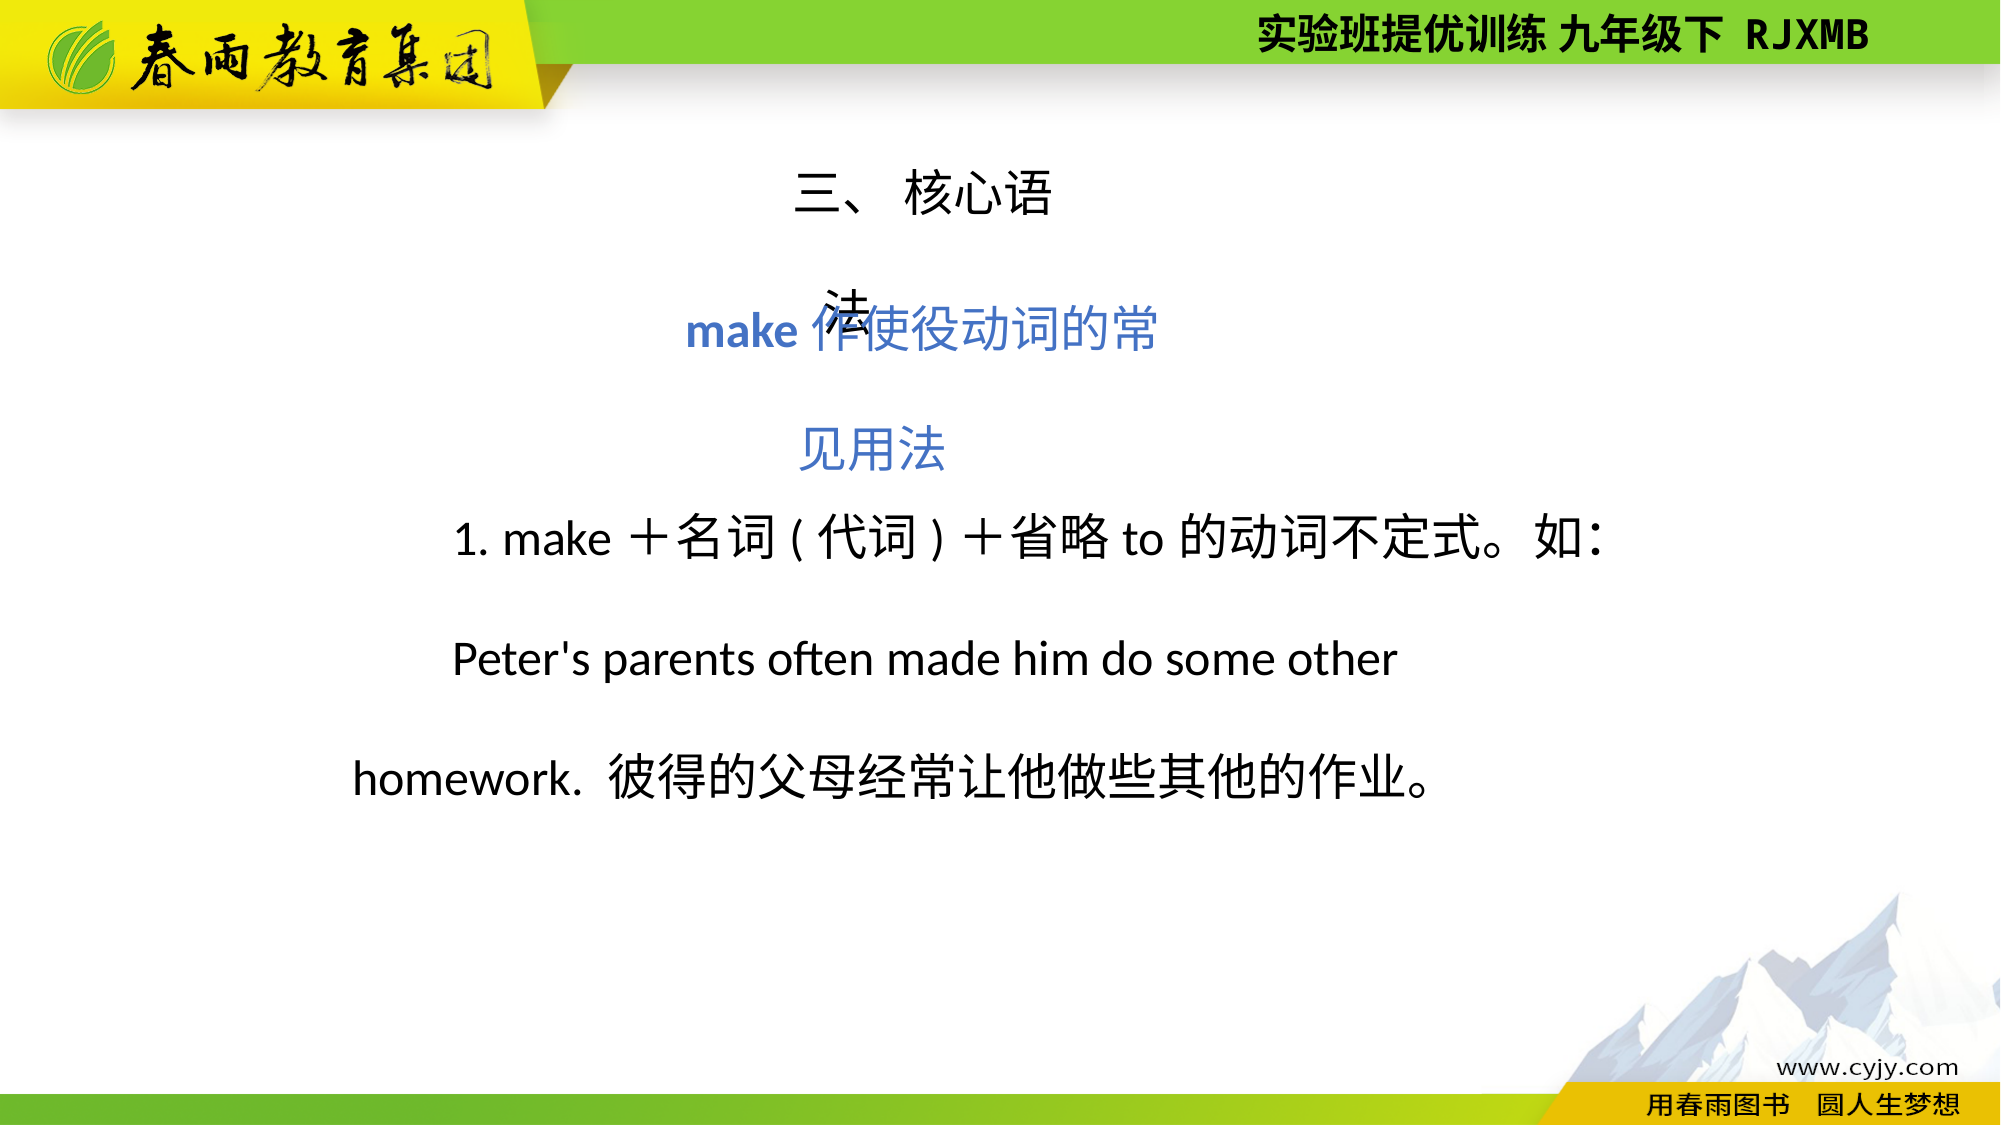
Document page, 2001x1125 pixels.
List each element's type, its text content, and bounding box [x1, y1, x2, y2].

text_box make作使役动词的常见用法 [545, 230, 1201, 365]
picture [0, 0, 2001, 1125]
text_box 三、 核心语法 [677, 93, 1069, 229]
text_box 1. make＋名词(代词)＋省略to的动词不定式。如： Peter's parents often made him do some other homework. 彼得的父母经常让他做些其他的作业。 [337, 438, 1599, 813]
